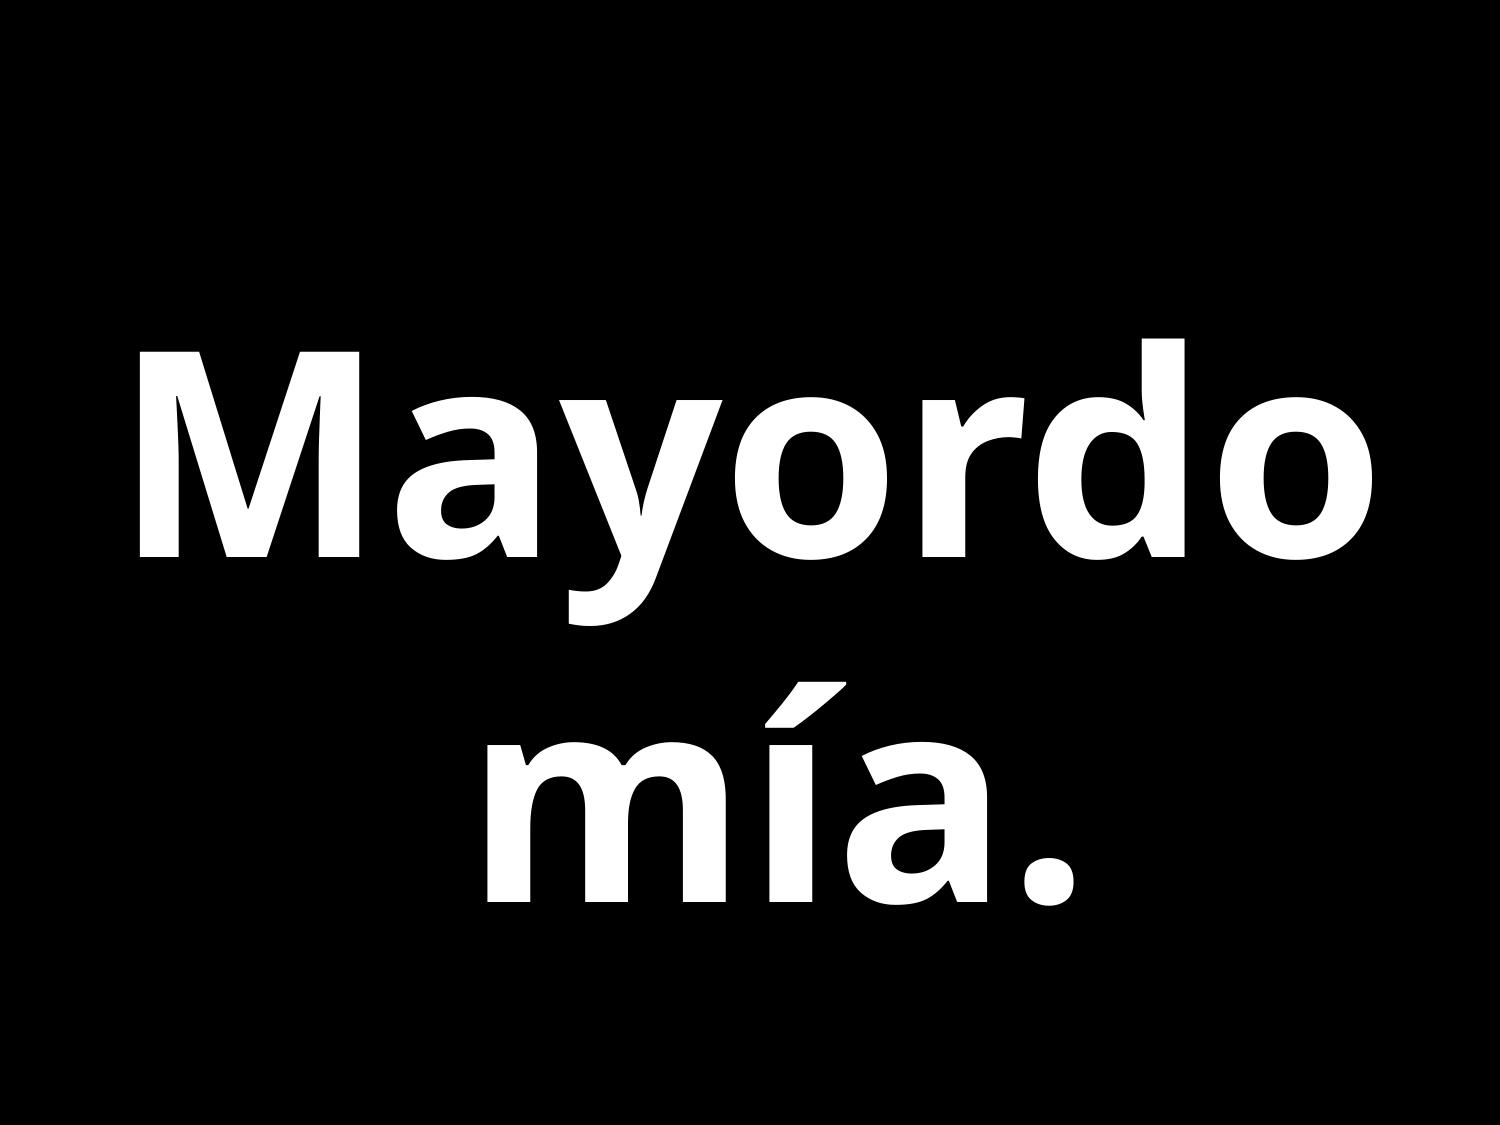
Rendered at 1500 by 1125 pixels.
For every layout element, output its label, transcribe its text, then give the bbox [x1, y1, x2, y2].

list Mayordomía. [75, 262, 1425, 551]
